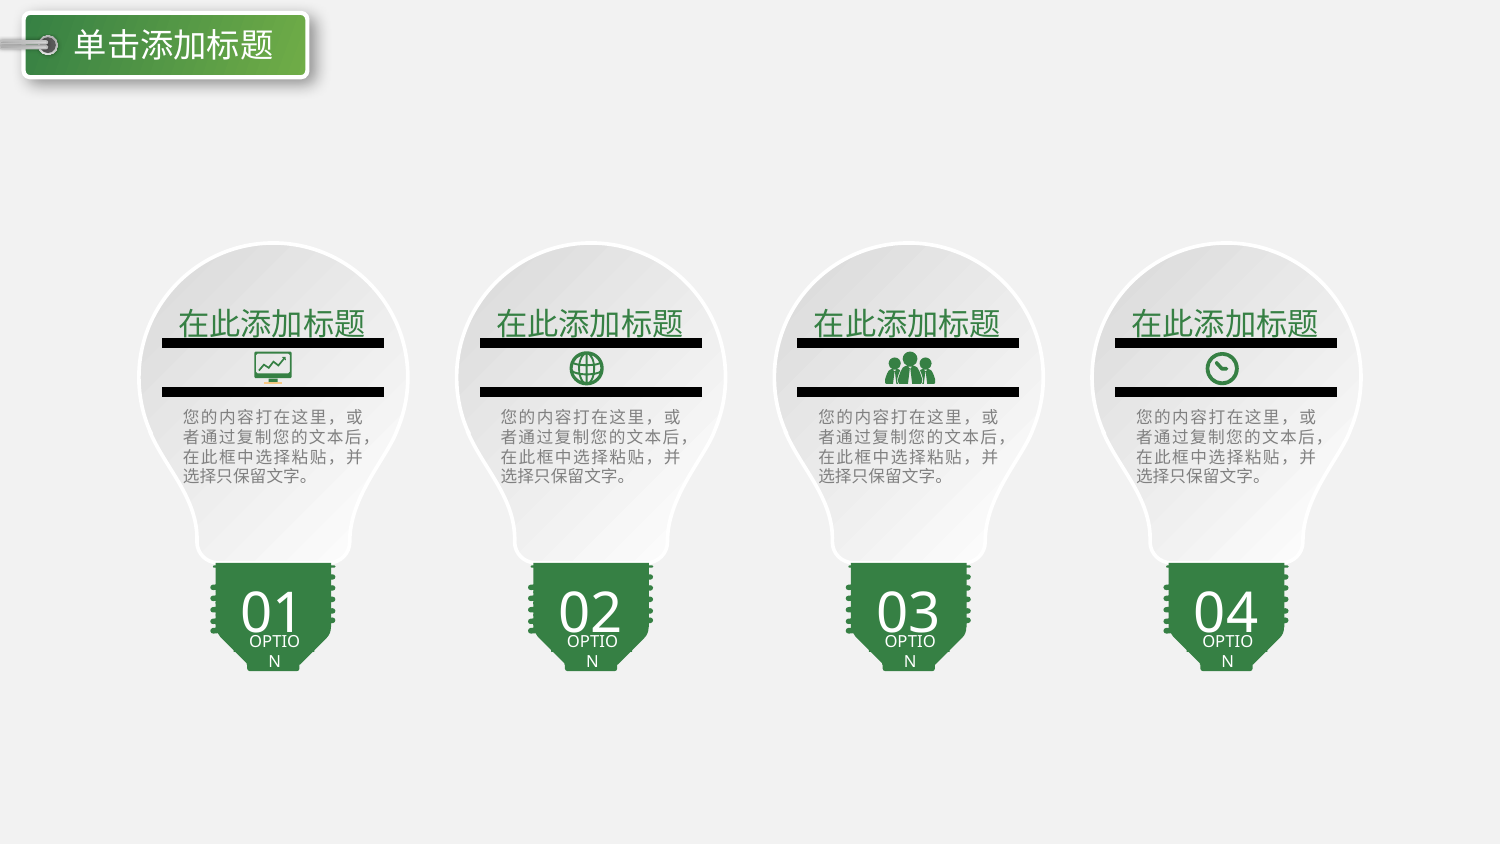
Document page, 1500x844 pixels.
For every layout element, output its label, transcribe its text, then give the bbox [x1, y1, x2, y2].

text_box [456, 242, 726, 679]
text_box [774, 242, 1044, 679]
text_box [0, 40, 48, 49]
text_box [22, 11, 309, 79]
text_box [38, 35, 58, 55]
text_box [1092, 242, 1361, 679]
text_box 单击添加标题 [39, 17, 308, 72]
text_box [138, 242, 408, 679]
